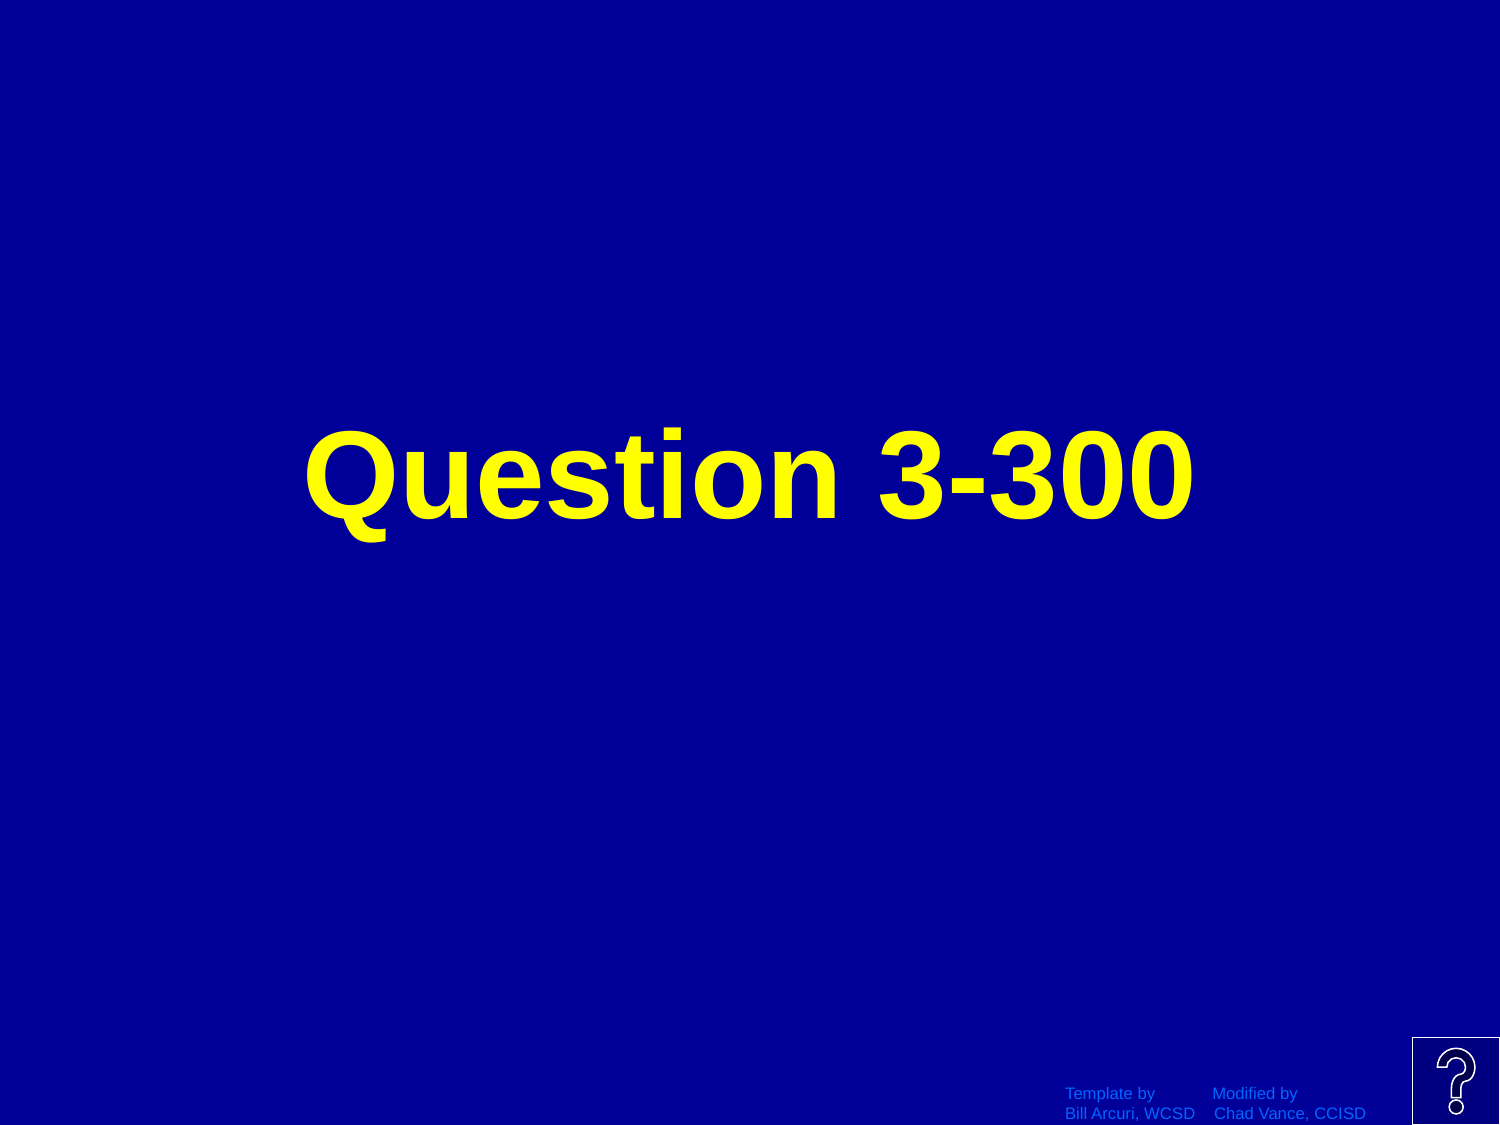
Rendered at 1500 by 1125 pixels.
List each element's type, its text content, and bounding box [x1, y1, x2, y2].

title Question 3-300 [112, 374, 1388, 563]
text_box [1412, 1037, 1500, 1125]
slide_number Template by Modified by Bill Arcuri, WCSD Chad Vance, CCISD [1049, 1074, 1412, 1125]
